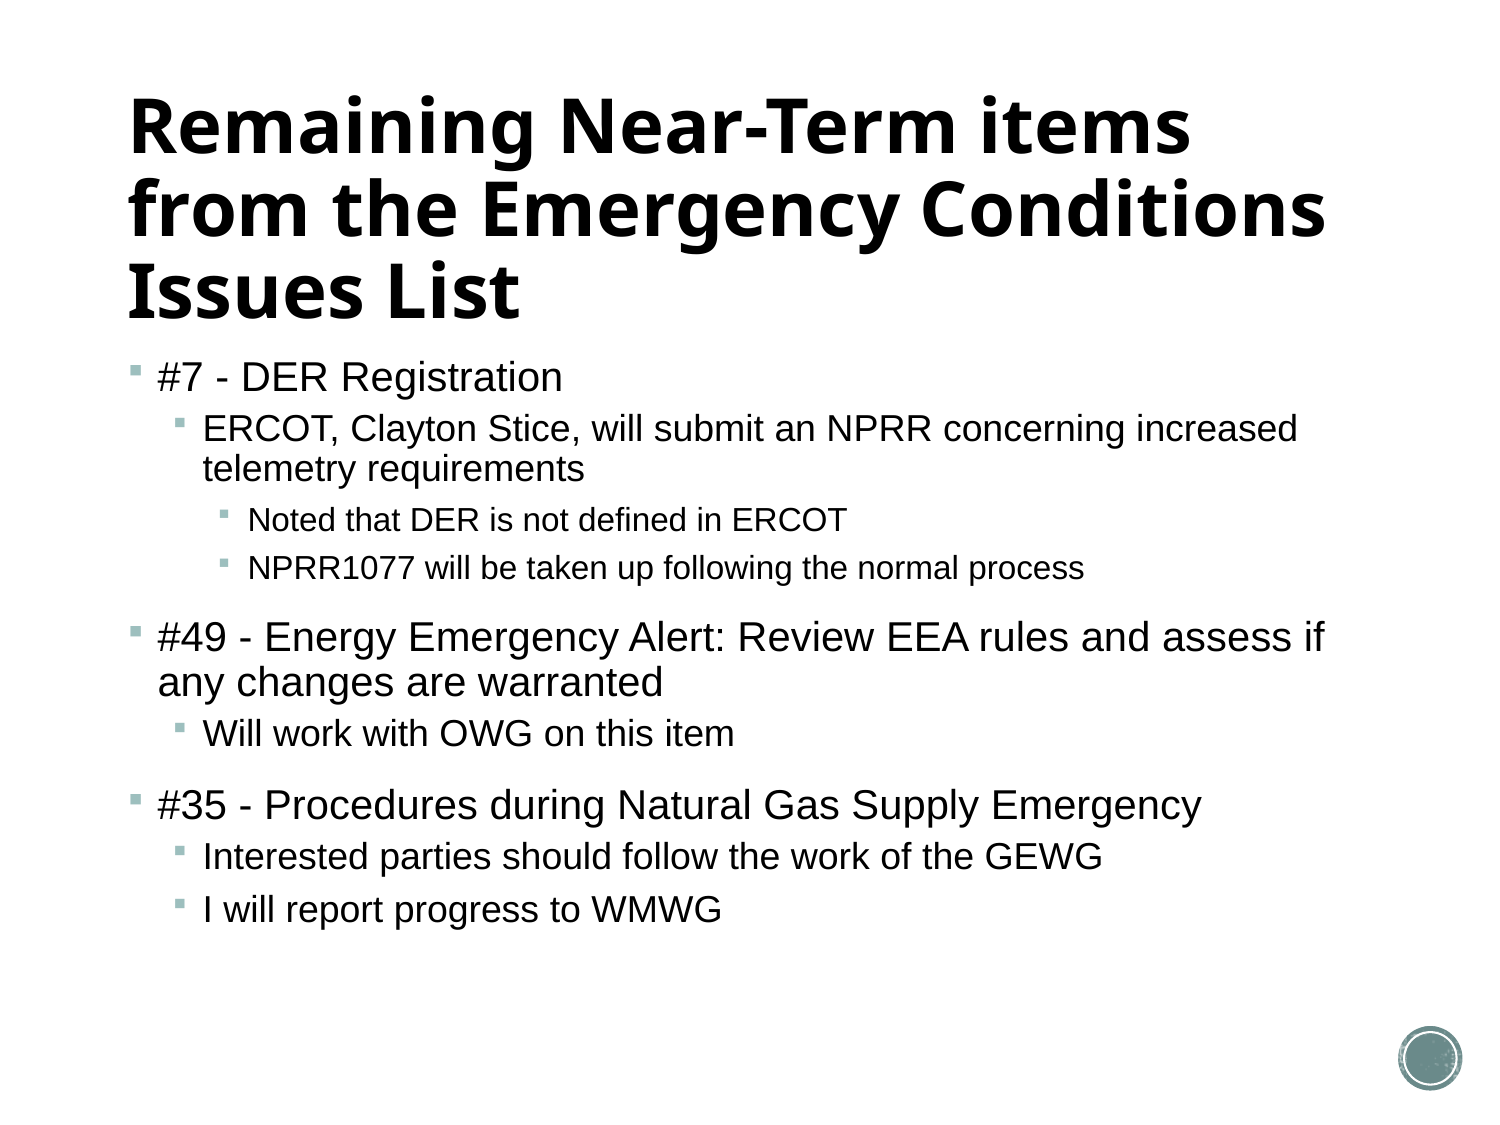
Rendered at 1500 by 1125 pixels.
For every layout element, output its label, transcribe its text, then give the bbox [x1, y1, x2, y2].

list #7 - DER Registration ERCOT, Clayton Stice, will submit an NPRR concerning increased telemetry requirements Noted that DER is not defined in ERCOT NPRR1077 will be taken up following the normal process #49 - Energy Emergency Alert: Review EEA rules and assess if any changes are warranted Will work with OWG on this item #35 - Procedures during Natural Gas Supply Emergency Interested parties should follow the work of the GEWG I will report progress to WMWG [112, 348, 1388, 1013]
title Remaining Near-Term items from the Emergency Conditions Issues List [112, 79, 1388, 344]
